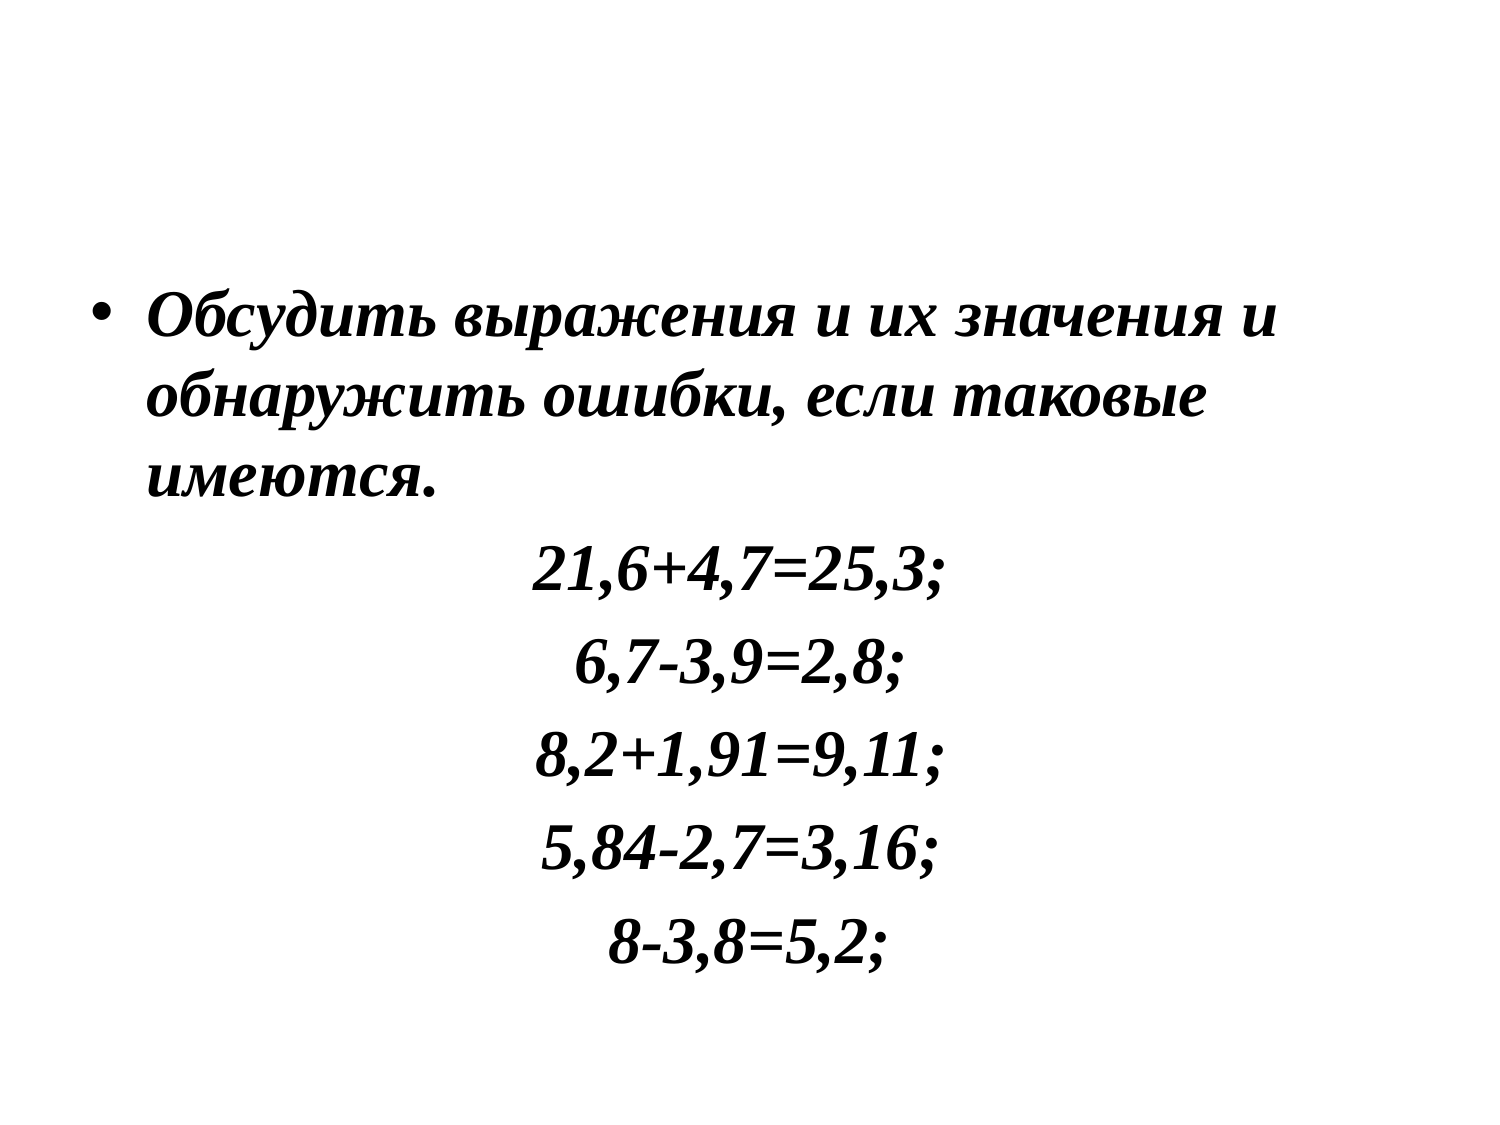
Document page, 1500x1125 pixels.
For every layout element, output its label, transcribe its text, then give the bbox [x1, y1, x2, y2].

list Обсудить выражения и их значения и обнаружить ошибки, если таковые имеются. 21,6+4,7=25,3; 6,7-3,9=2,8; 8,2+1,91=9,11; 5,84-2,7=3,16; 8-3,8=5,2; [75, 262, 1425, 1005]
